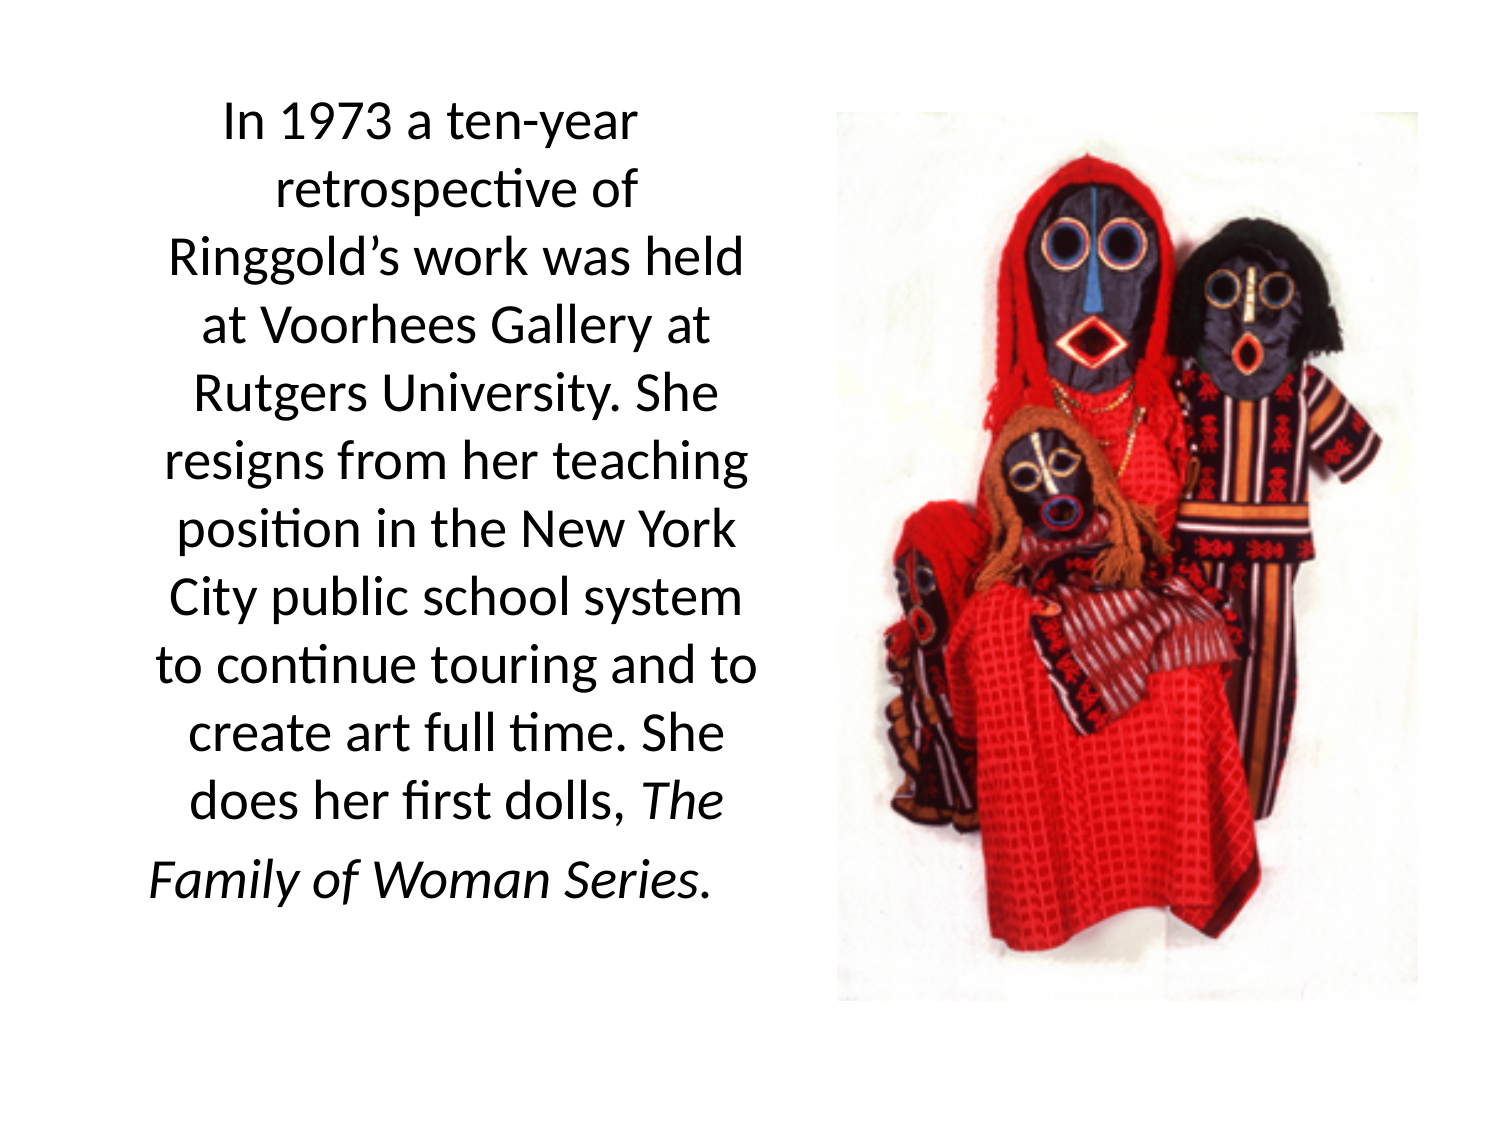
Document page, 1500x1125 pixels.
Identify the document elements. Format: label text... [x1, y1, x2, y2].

picture [837, 112, 1418, 1001]
list In 1973 a ten-year retrospective of Ringgold’s work was held at Voorhees Gallery at Rutgers University. She resigns from her teaching position in the New York City public school system to continue touring and to create art full time. She does her first dolls, The Family of Woman Series. [87, 75, 775, 988]
